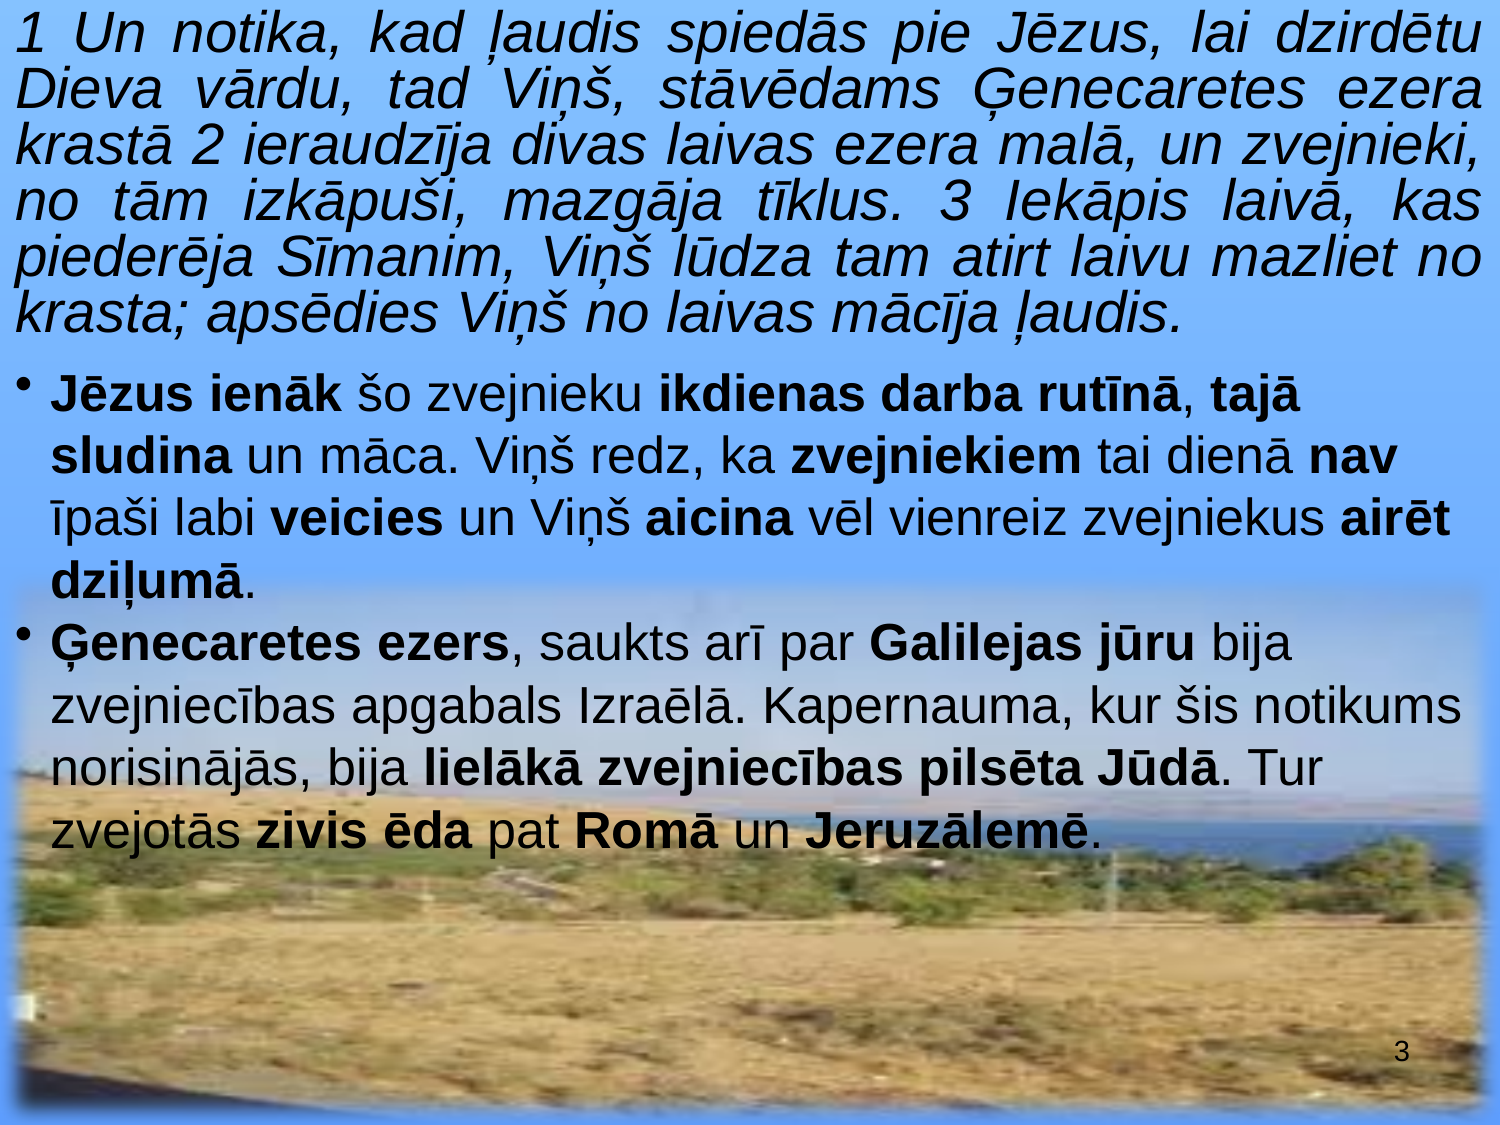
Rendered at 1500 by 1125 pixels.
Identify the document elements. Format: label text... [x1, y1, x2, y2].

list 1 Un notika, kad ļaudis spiedās pie Jēzus, lai dzirdētu Dieva vārdu, tad Viņš, stāvēdams Ģenecaretes ezera krastā 2 ieraudzīja divas laivas ezera malā, un zvejnieki, no tām izkāpuši, mazgāja tīklus. 3 Iekāpis laivā, kas piederēja Sīmanim, Viņš lūdza tam atirt laivu mazliet no krasta; apsēdies Viņš no laivas mācīja ļaudis. [0, 0, 1500, 178]
picture [0, 567, 1500, 1125]
text_box Jēzus ienāk šo zvejnieku ikdienas darba rutīnā, tajā sludina un māca. Viņš redz, ka zvejniekiem tai dienā nav īpaši labi veicies un Viņš aicina vēl vienreiz zvejniekus airēt dziļumā. Ģenecaretes ezers, saukts arī par Galilejas jūru bija zvejniecības apgabals Izraēlā. Kapernauma, kur šis notikums norisinājās, bija lielākā zvejniecības pilsēta Jūdā. Tur zvejotās zivis ēda pat Romā un Jeruzālemē. [0, 351, 1500, 566]
